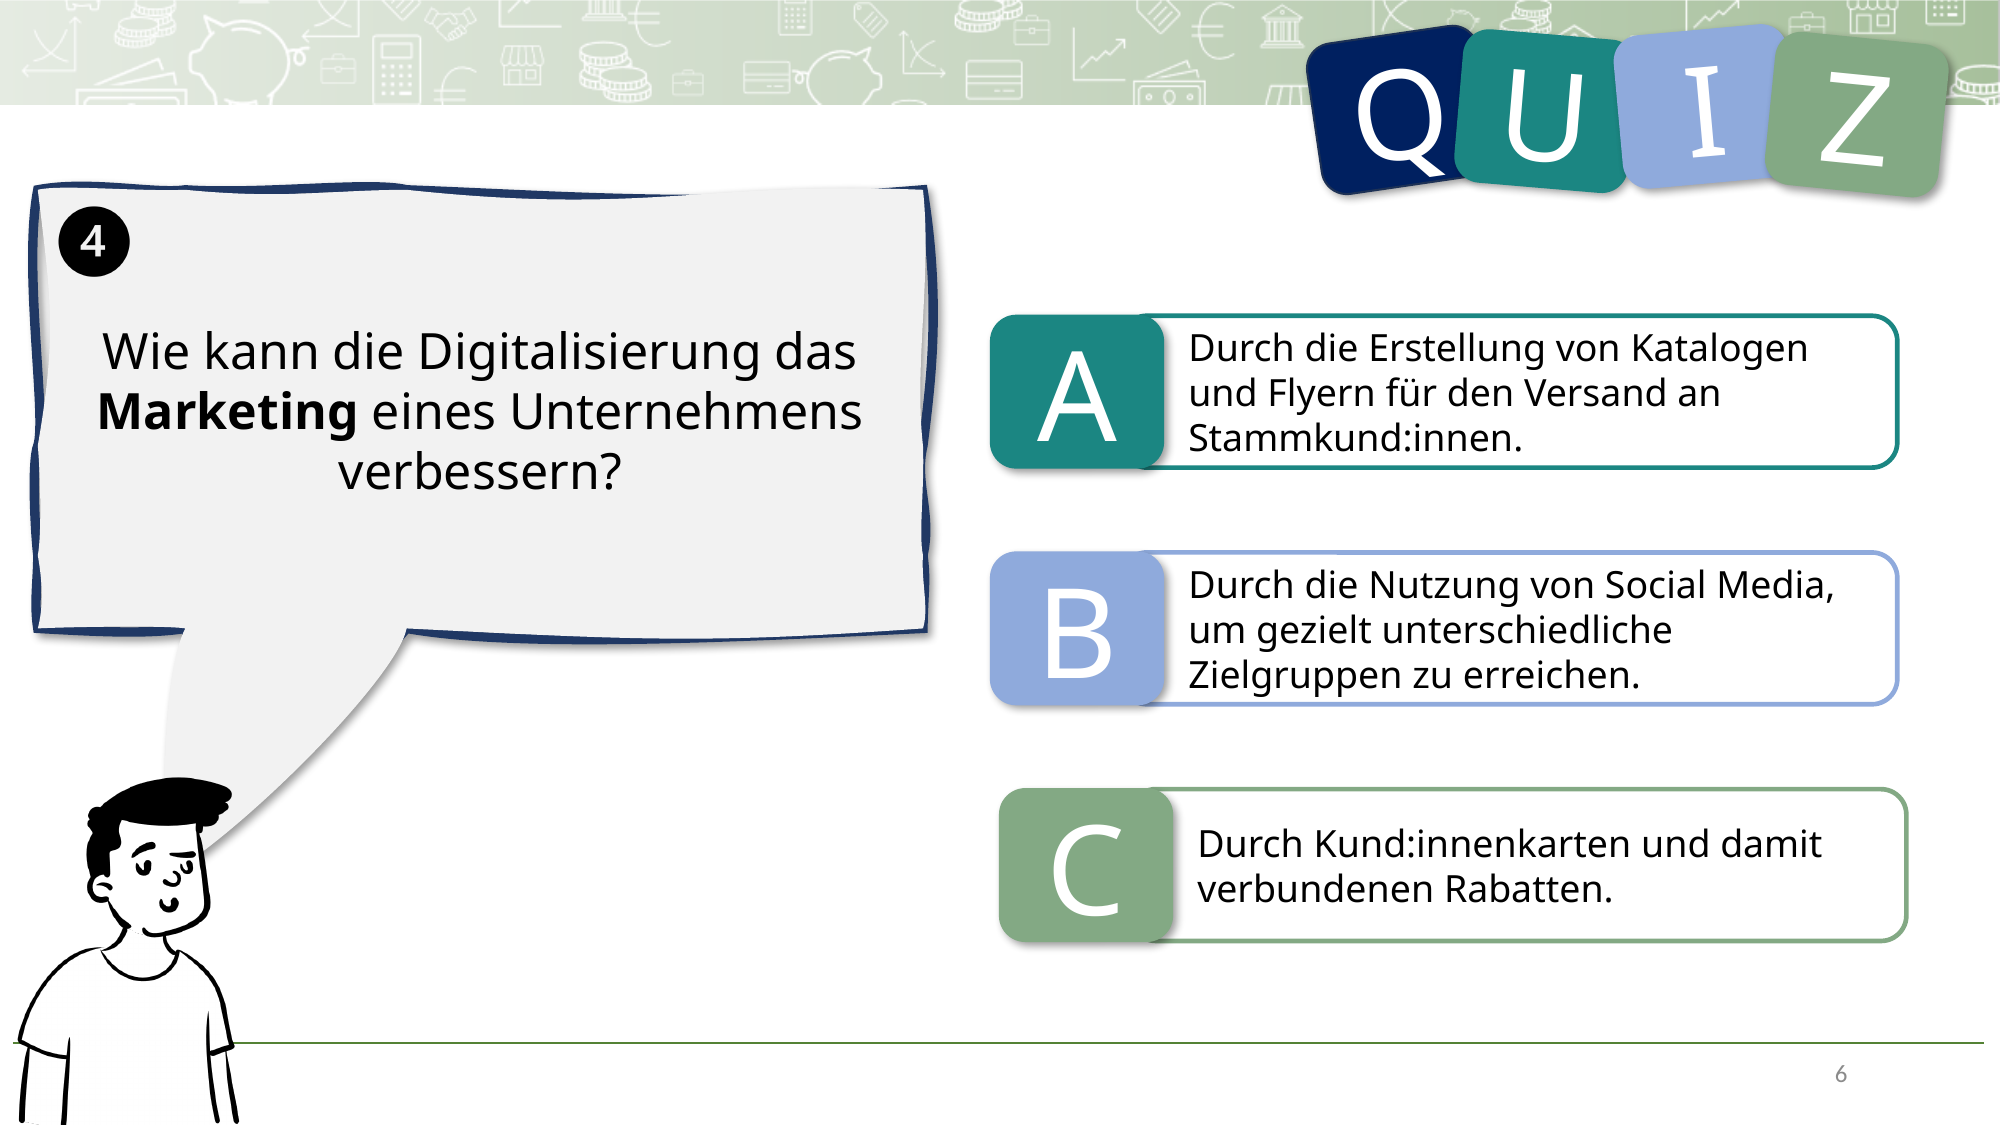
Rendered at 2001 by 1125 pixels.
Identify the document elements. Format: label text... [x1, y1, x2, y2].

text_box I [1613, 24, 1784, 189]
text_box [999, 789, 1907, 941]
text_box Durch die Erstellung von Katalogen und Flyern für den Versand an Stammkund:innen. [1150, 314, 1899, 469]
text_box Wie kann die Digitalisierung das Marketing eines Unternehmens verbessern? [31, 185, 935, 826]
slide_number 6 [1412, 1042, 1863, 1103]
picture [8, 770, 248, 1125]
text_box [990, 552, 1898, 705]
picture [0, 0, 2000, 105]
text_box Q [1305, 24, 1473, 196]
picture [49, 197, 139, 286]
text_box A [989, 314, 1165, 469]
text_box U [1454, 29, 1625, 194]
text_box Z [1764, 31, 1949, 198]
